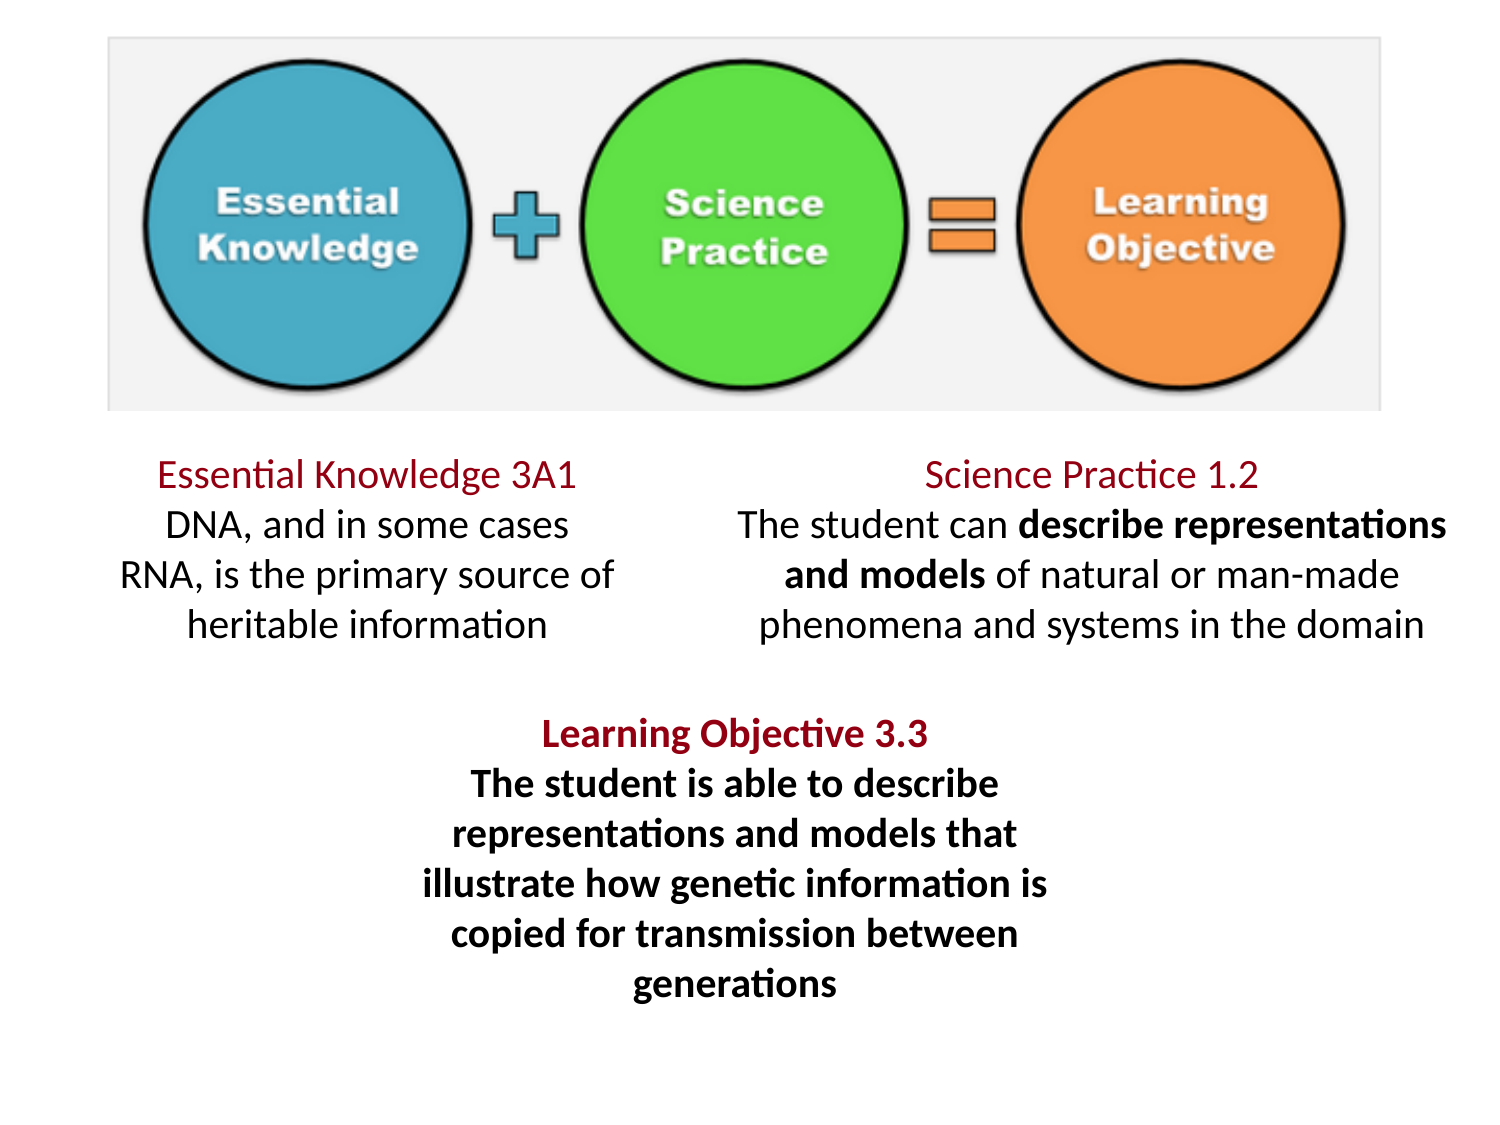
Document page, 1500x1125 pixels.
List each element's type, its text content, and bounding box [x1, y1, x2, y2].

picture [103, 31, 1394, 411]
text_box Learning Objective 3.3 The student is able to describe representations and models that illustrate how genetic information is copied for transmission between generations [360, 698, 1111, 1014]
text_box Essential Knowledge 3A1 DNA, and in some cases RNA, is the primary source of heritable information [104, 439, 631, 654]
text_box Science Practice 1.2 The student can describe representations and models of natural or man-made phenomena and systems in the domain [717, 439, 1468, 654]
